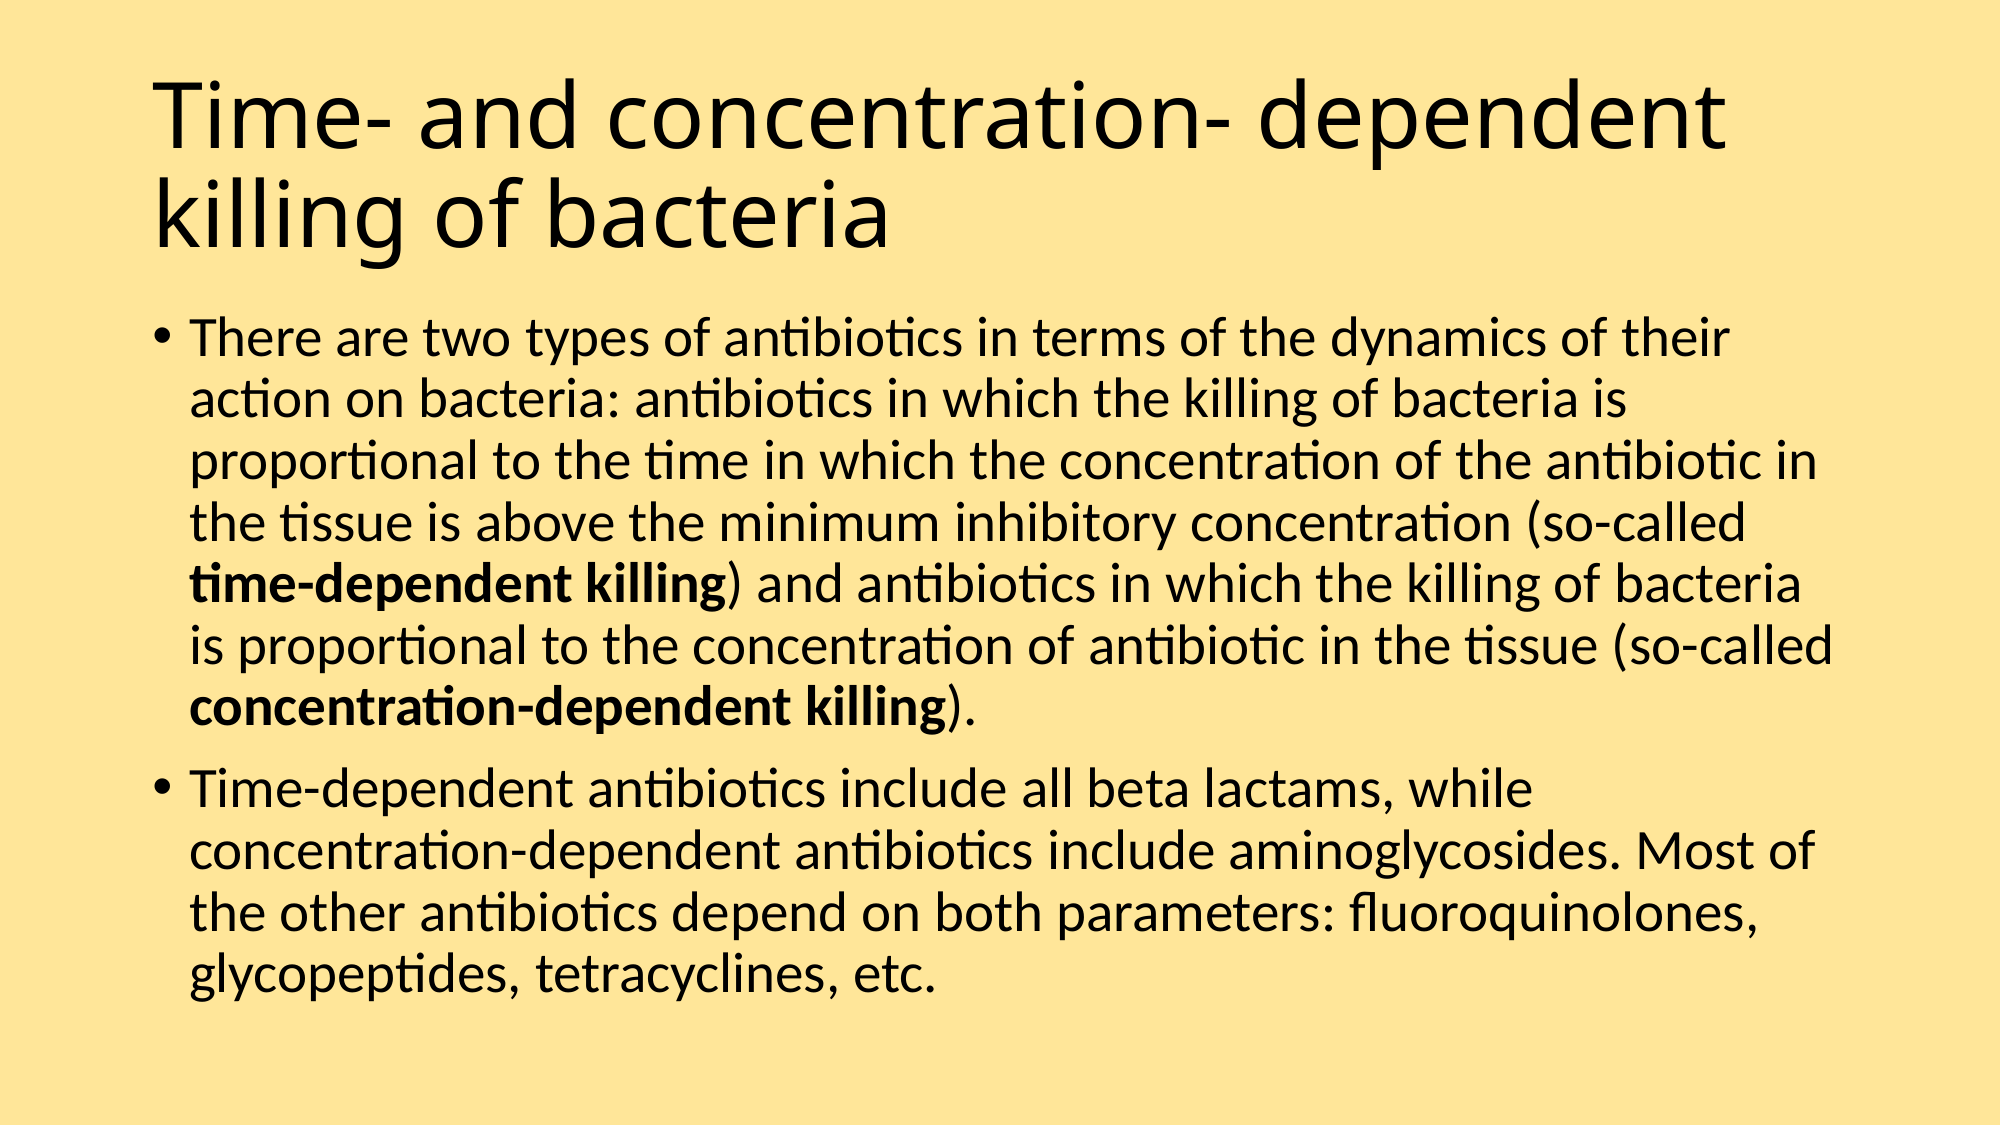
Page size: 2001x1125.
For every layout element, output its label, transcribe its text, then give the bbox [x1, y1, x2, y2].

list There are two types of antibiotics in terms of the dynamics of their action on bacteria: antibiotics in which the killing of bacteria is proportional to the time in which the concentration of the antibiotic in the tissue is above the minimum inhibitory concentration (so-called time-dependent killing) and antibiotics in which the killing of bacteria is proportional to the concentration of antibiotic in the tissue (so-called concentration-dependent killing). Time-dependent antibiotics include all beta lactams, while concentration-dependent antibiotics include aminoglycosides. Most of the other antibiotics depend on both parameters: fluoroquinolones, glycopeptides, tetracyclines, etc. [137, 299, 1863, 1014]
title Time- and concentration- dependent killing of bacteria [137, 59, 1863, 278]
